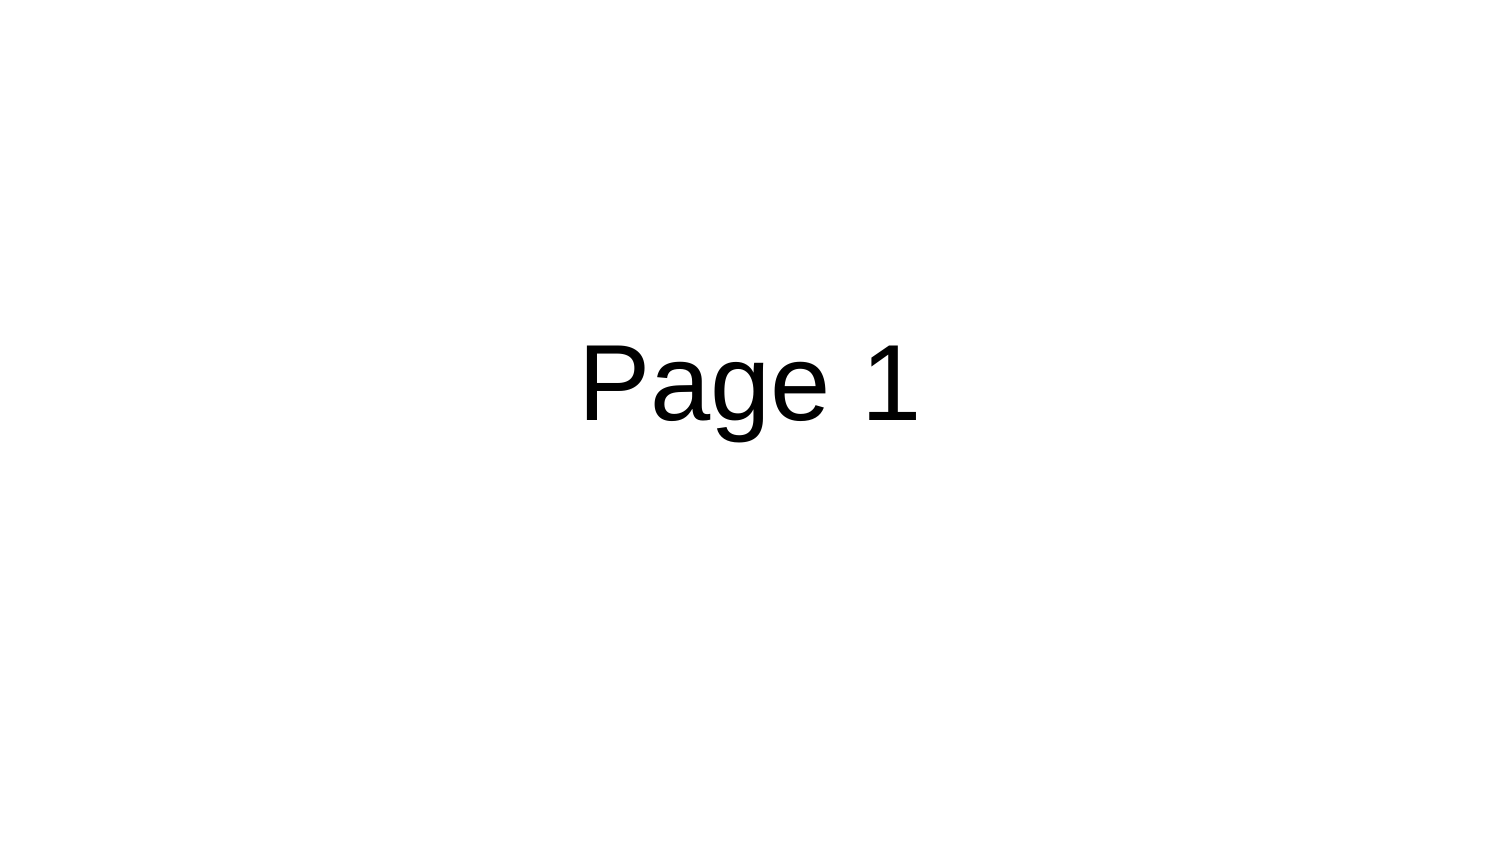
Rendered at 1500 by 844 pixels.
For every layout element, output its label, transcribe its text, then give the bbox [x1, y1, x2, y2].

title Page 1 [51, 122, 1449, 459]
